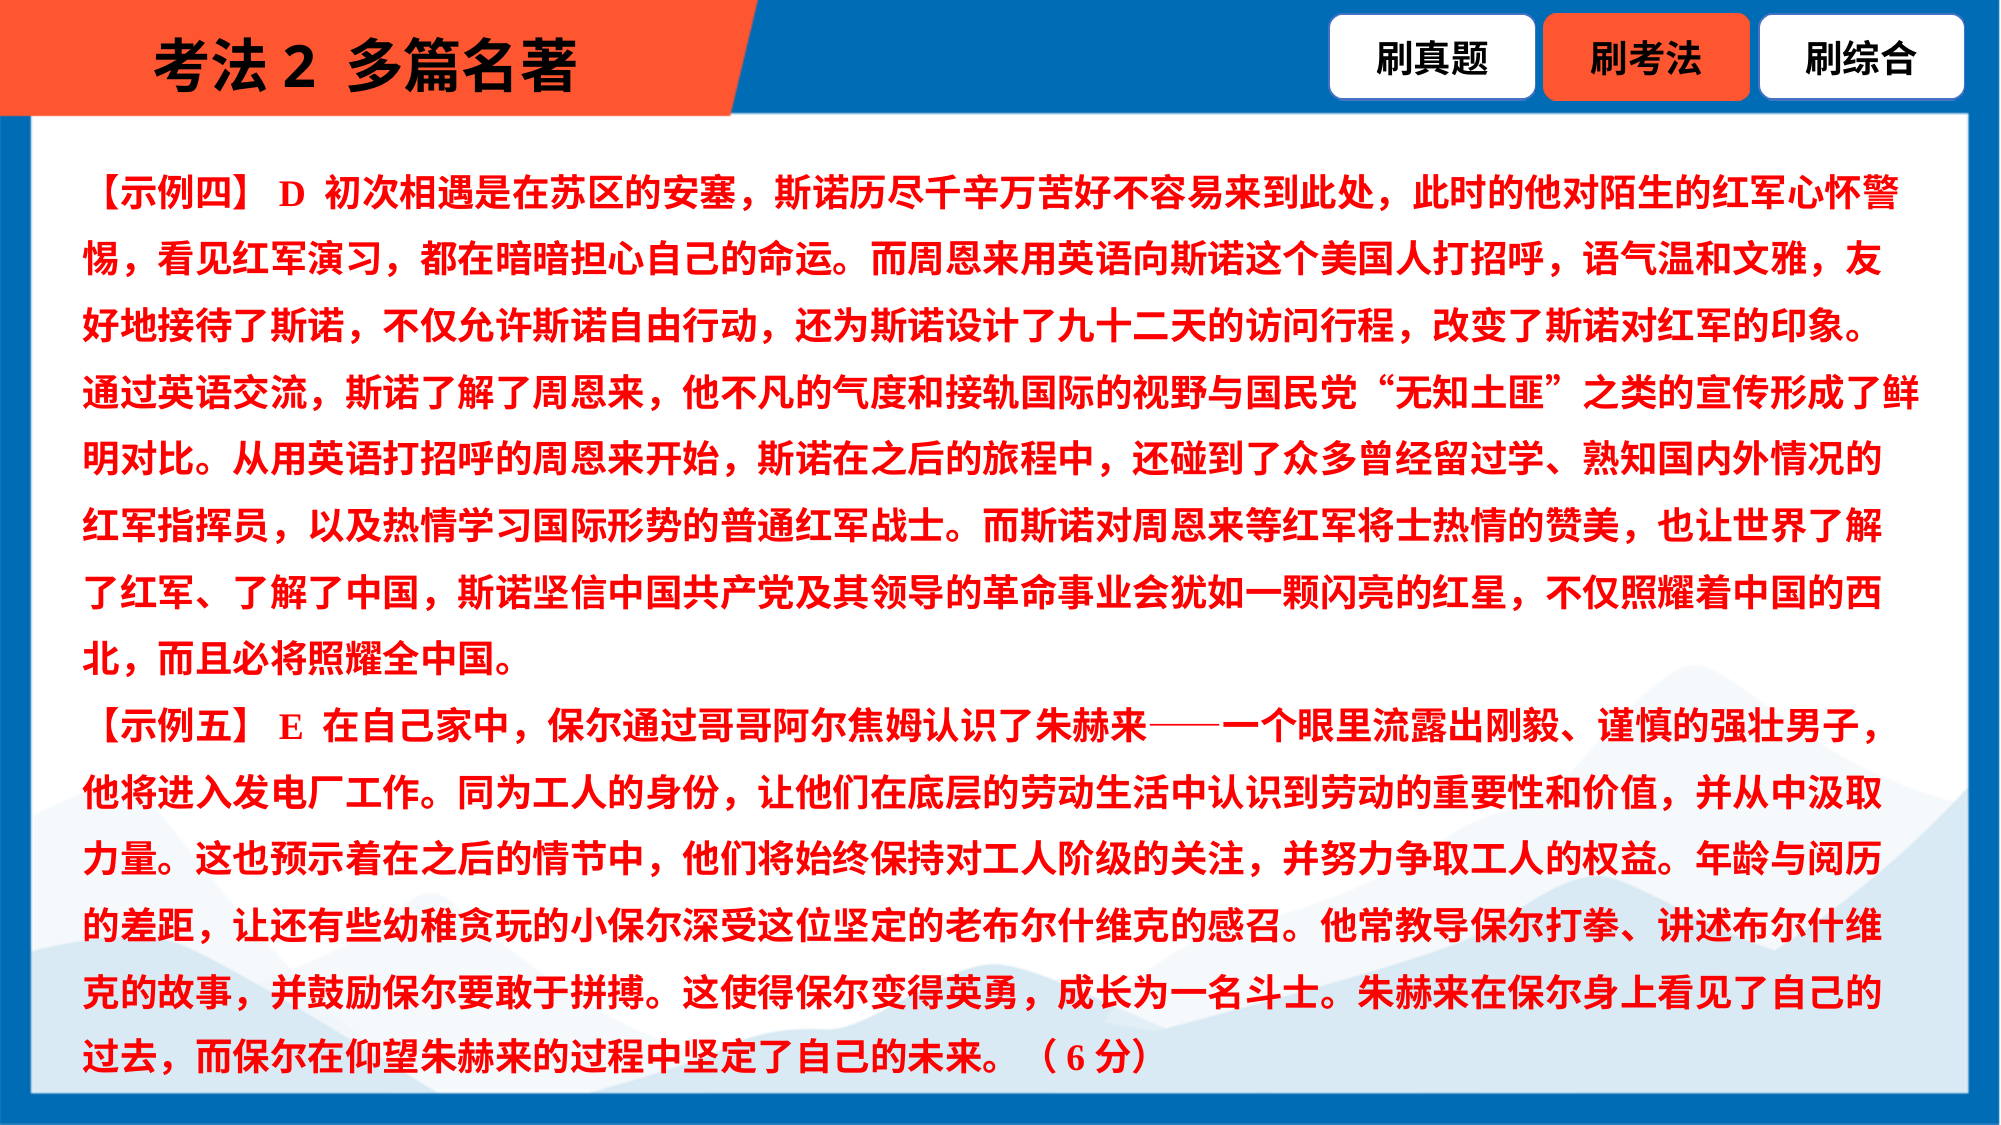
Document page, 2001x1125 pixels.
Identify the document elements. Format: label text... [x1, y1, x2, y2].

text_box 【示例四】D 初次相遇是在苏区的安塞，斯诺历尽千辛万苦好不容易来到此处，此时的他对陌生的红军心怀警 惕，看见红军演习，都在暗暗担心自己的命运。而周恩来用英语向斯诺这个美国人打招呼，语气温和文雅，友 好地接待了斯诺，不仅允许斯诺自由行动，还为斯诺设计了九十二天的访问行程，改变了斯诺对红军的印象。 通过英语交流，斯诺了解了周恩来，他不凡的气度和接轨国际的视野与国民党“无知土匪”之类的宣传形成了鲜 明对比。从用英语打招呼的周恩来开始，斯诺在之后的旅程中，还碰到了众多曾经留过学、熟知国内外情况的 红军指挥员，以及热情学习国际形势的普通红军战士。而斯诺对周恩来等红军将士热情的赞美，也让世界了解 了红军、了解了中国，斯诺坚信中国共产党及其领导的革命事业会犹如一颗闪亮的红星，不仅照耀着中国的西 北，而且必将照耀全中国。 【示例五】E 在自己家中，保尔通过哥哥阿尔焦姆认识了朱赫来——一个眼里流露出刚毅、谨慎的强壮男子， 他将进入发电厂工作。同为工人的身份，让他们在底层的劳动生活中认识到劳动的重要性和价值，并从中汲取 力量。这也预示着在之后的情节中，他们将始终保持对工人阶级的关注，并努力争取工人的权益。年龄与阅历 的差距，让还有些幼稚贪玩的小保尔深受这位坚定的老布尔什维克的感召。他常教导保尔打拳、讲述布尔什维 克的故事，并鼓励保尔要敢于拼搏。这使得保尔变得英勇，成长为一名斗士。朱赫来在保尔身上看见了自己的 过去，而保尔在仰望朱赫来的过程中坚定了自己的未来。（6分） [82, 146, 1917, 1072]
picture [0, 0, 2000, 1125]
